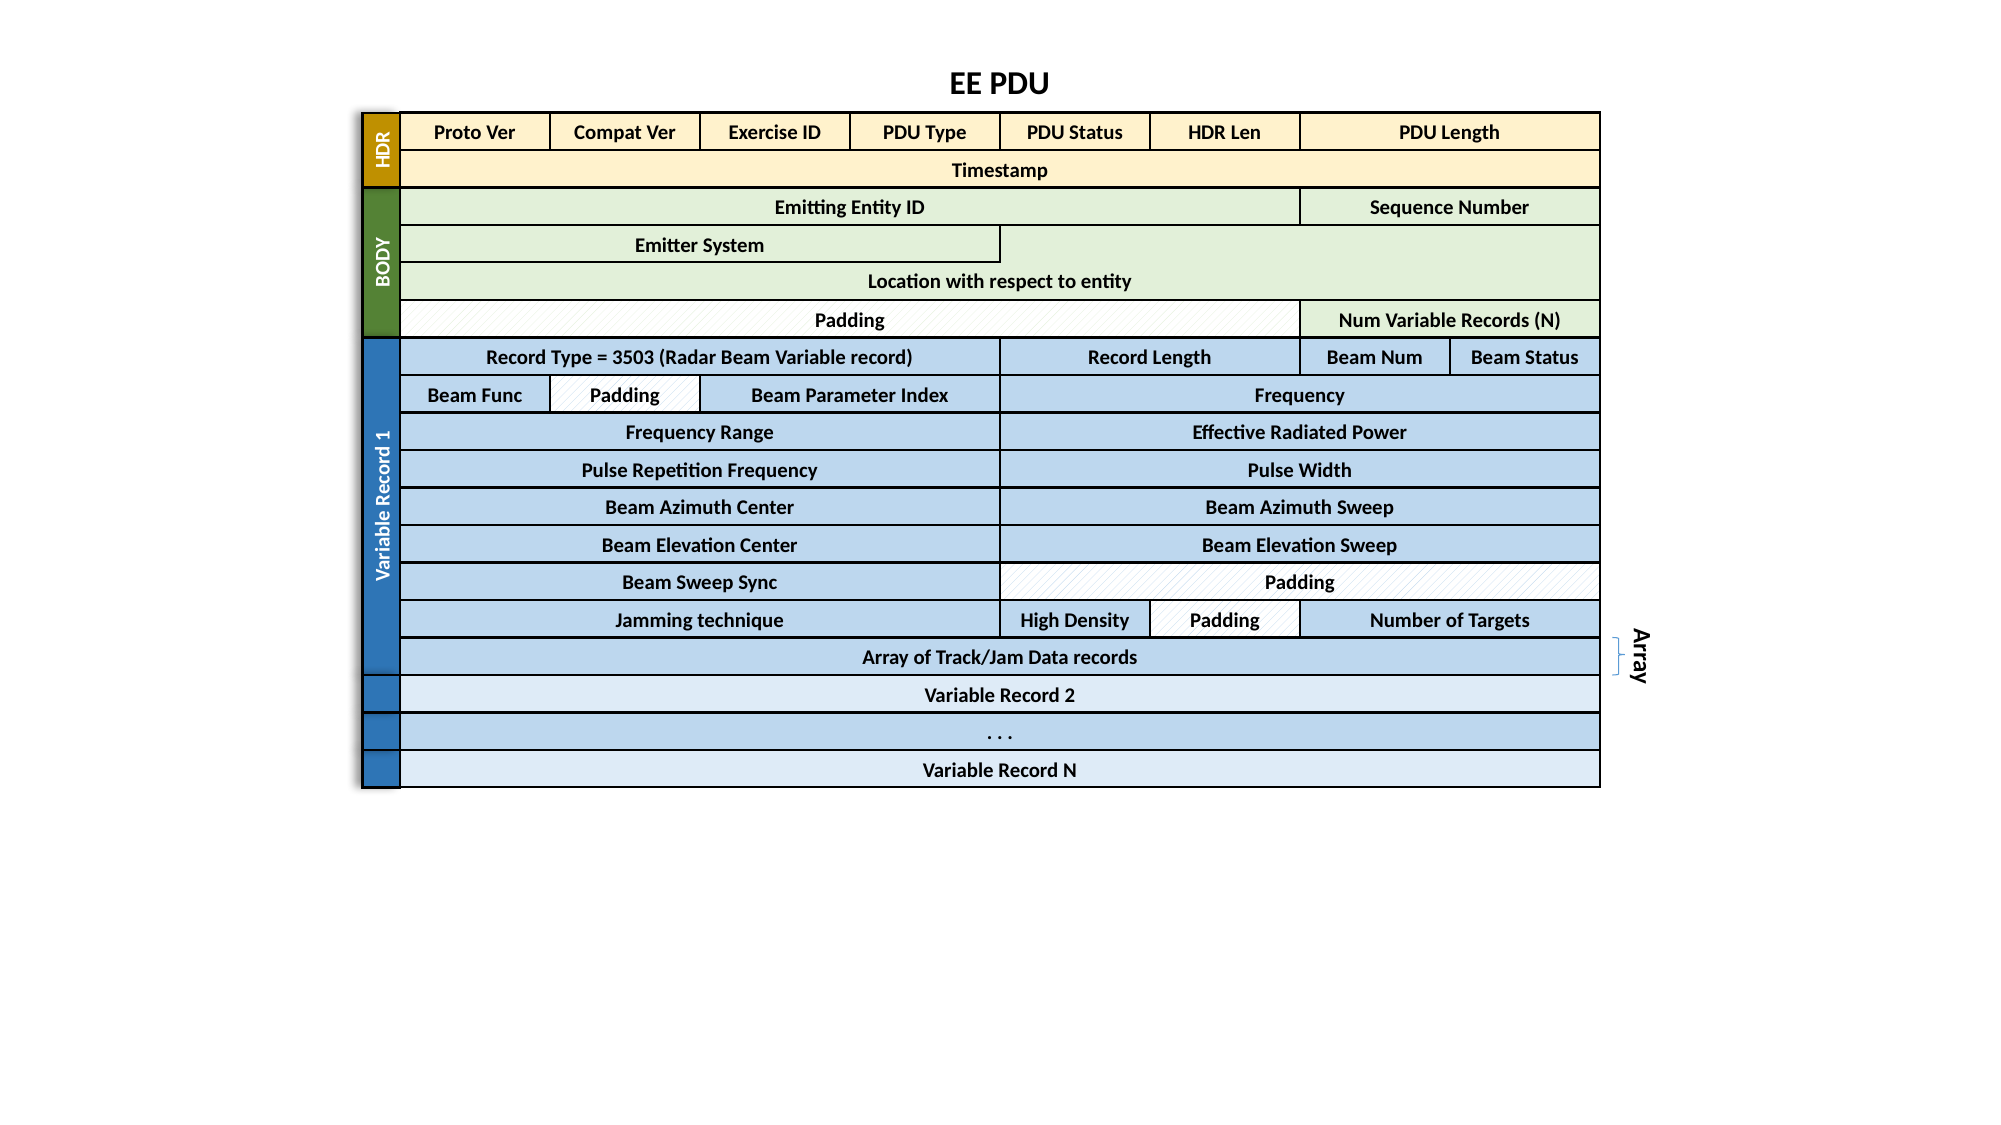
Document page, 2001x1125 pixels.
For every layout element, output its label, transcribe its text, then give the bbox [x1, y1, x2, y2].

text_box Proto Ver [399, 111, 549, 149]
text_box . . . [401, 711, 1601, 751]
text_box Padding [1149, 599, 1301, 638]
text_box Num Variable Records (N) [1301, 299, 1601, 336]
text_box HDR Len [1149, 111, 1299, 149]
text_box Padding [551, 374, 699, 411]
text_box Number of Targets [1301, 599, 1601, 636]
text_box Padding [999, 561, 1601, 599]
text_box Variable Record 2 [401, 674, 1601, 711]
text_box BODY [361, 189, 401, 337]
text_box PDU Length [1299, 111, 1601, 149]
text_box [361, 674, 401, 714]
text_box Variable Record N [401, 751, 1601, 788]
text_box Location with respect to entity [401, 226, 1601, 299]
text_box Sequence Number [1301, 186, 1601, 226]
text_box EE PDU [699, 61, 1301, 101]
text_box Emitting Entity ID [401, 186, 1301, 226]
text_box Beam Elevation Sweep [999, 524, 1601, 561]
text_box [361, 751, 401, 789]
text_box High Density [999, 599, 1149, 636]
text_box Effective Radiated Power [999, 411, 1601, 449]
text_box Compat Ver [549, 111, 699, 149]
text_box Record Length [999, 336, 1299, 374]
text_box HDR [361, 112, 401, 189]
text_box Beam Num [1299, 336, 1451, 374]
text_box Array [1624, 611, 1664, 701]
text_box Jamming technique [399, 599, 999, 636]
text_box Beam Status [1451, 336, 1601, 374]
text_box Beam Parameter Index [699, 374, 999, 411]
text_box Record Type = 3503 (Radar Beam Variable record) [401, 336, 999, 374]
text_box Beam Func [399, 374, 551, 411]
text_box Pulse Repetition Frequency [399, 449, 1001, 486]
text_box Exercise ID [699, 111, 849, 149]
text_box Frequency [999, 374, 1601, 411]
text_box Beam Elevation Center [399, 524, 999, 561]
text_box Padding [401, 299, 1301, 336]
text_box Pulse Width [1001, 449, 1601, 486]
text_box [1612, 636, 1625, 676]
text_box Frequency Range [399, 411, 999, 449]
text_box PDU Type [849, 111, 999, 149]
text_box Beam Sweep Sync [399, 561, 999, 599]
text_box PDU Status [999, 111, 1149, 149]
text_box Timestamp [401, 149, 1601, 186]
text_box Array of Track/Jam Data records [399, 636, 1601, 674]
text_box Variable Record 1 [361, 337, 401, 673]
text_box [361, 714, 401, 751]
text_box Emitter System [399, 224, 1001, 263]
text_box Beam Azimuth Sweep [1001, 486, 1601, 524]
text_box Beam Azimuth Center [399, 486, 1001, 524]
